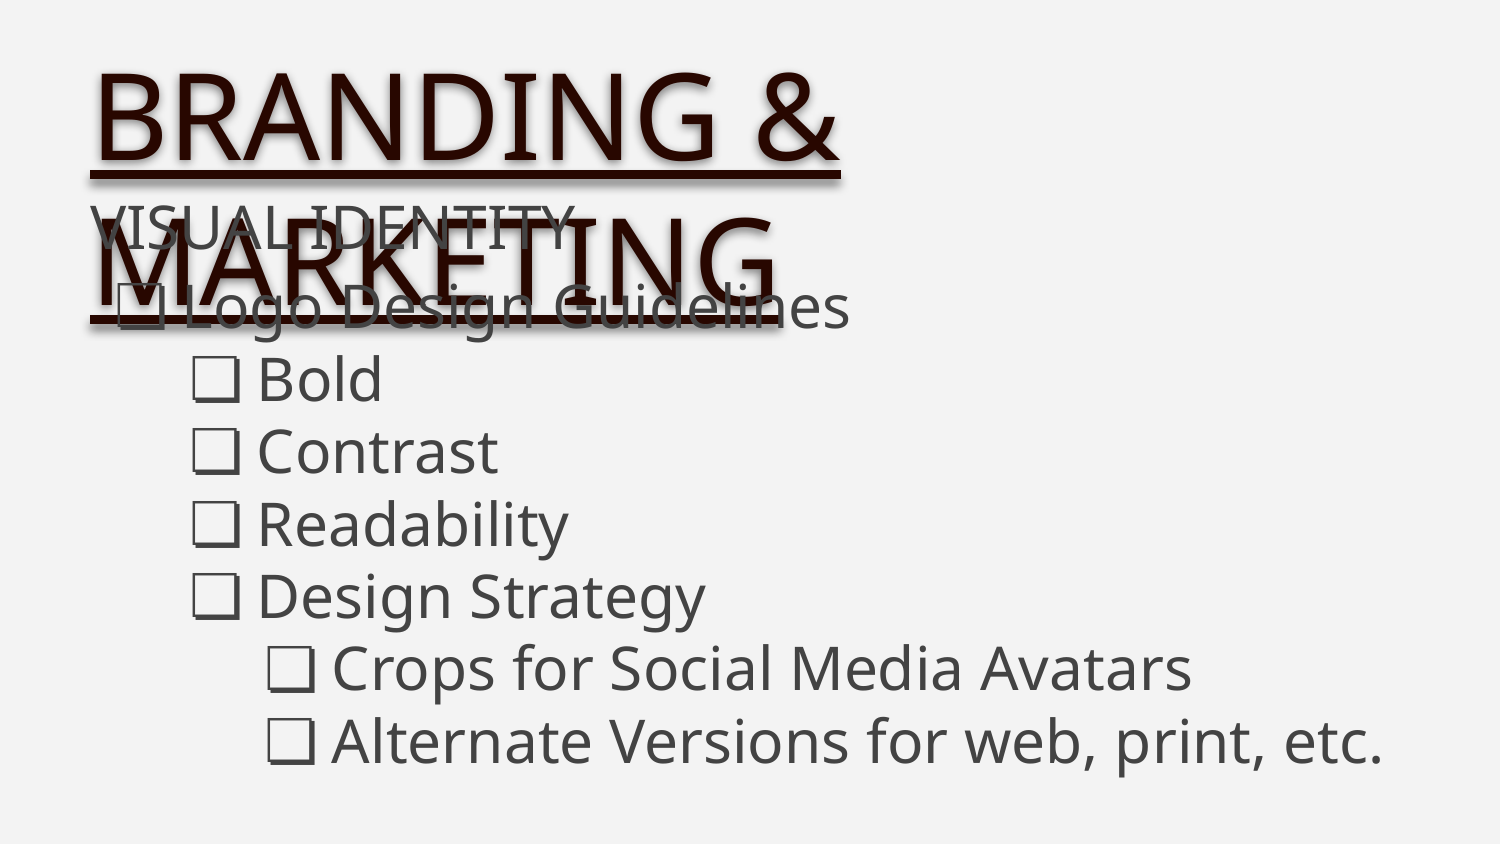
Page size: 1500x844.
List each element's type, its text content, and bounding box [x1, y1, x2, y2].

text_box Logo Design Guidelines Bold Contrast Readability Design Strategy Crops for Social Media Avatars Alternate Versions for web, print, etc. [91, 253, 1425, 844]
text_box VISUAL IDENTITY [75, 174, 1425, 247]
text_box BRANDING & MARKETING [75, 24, 1425, 174]
